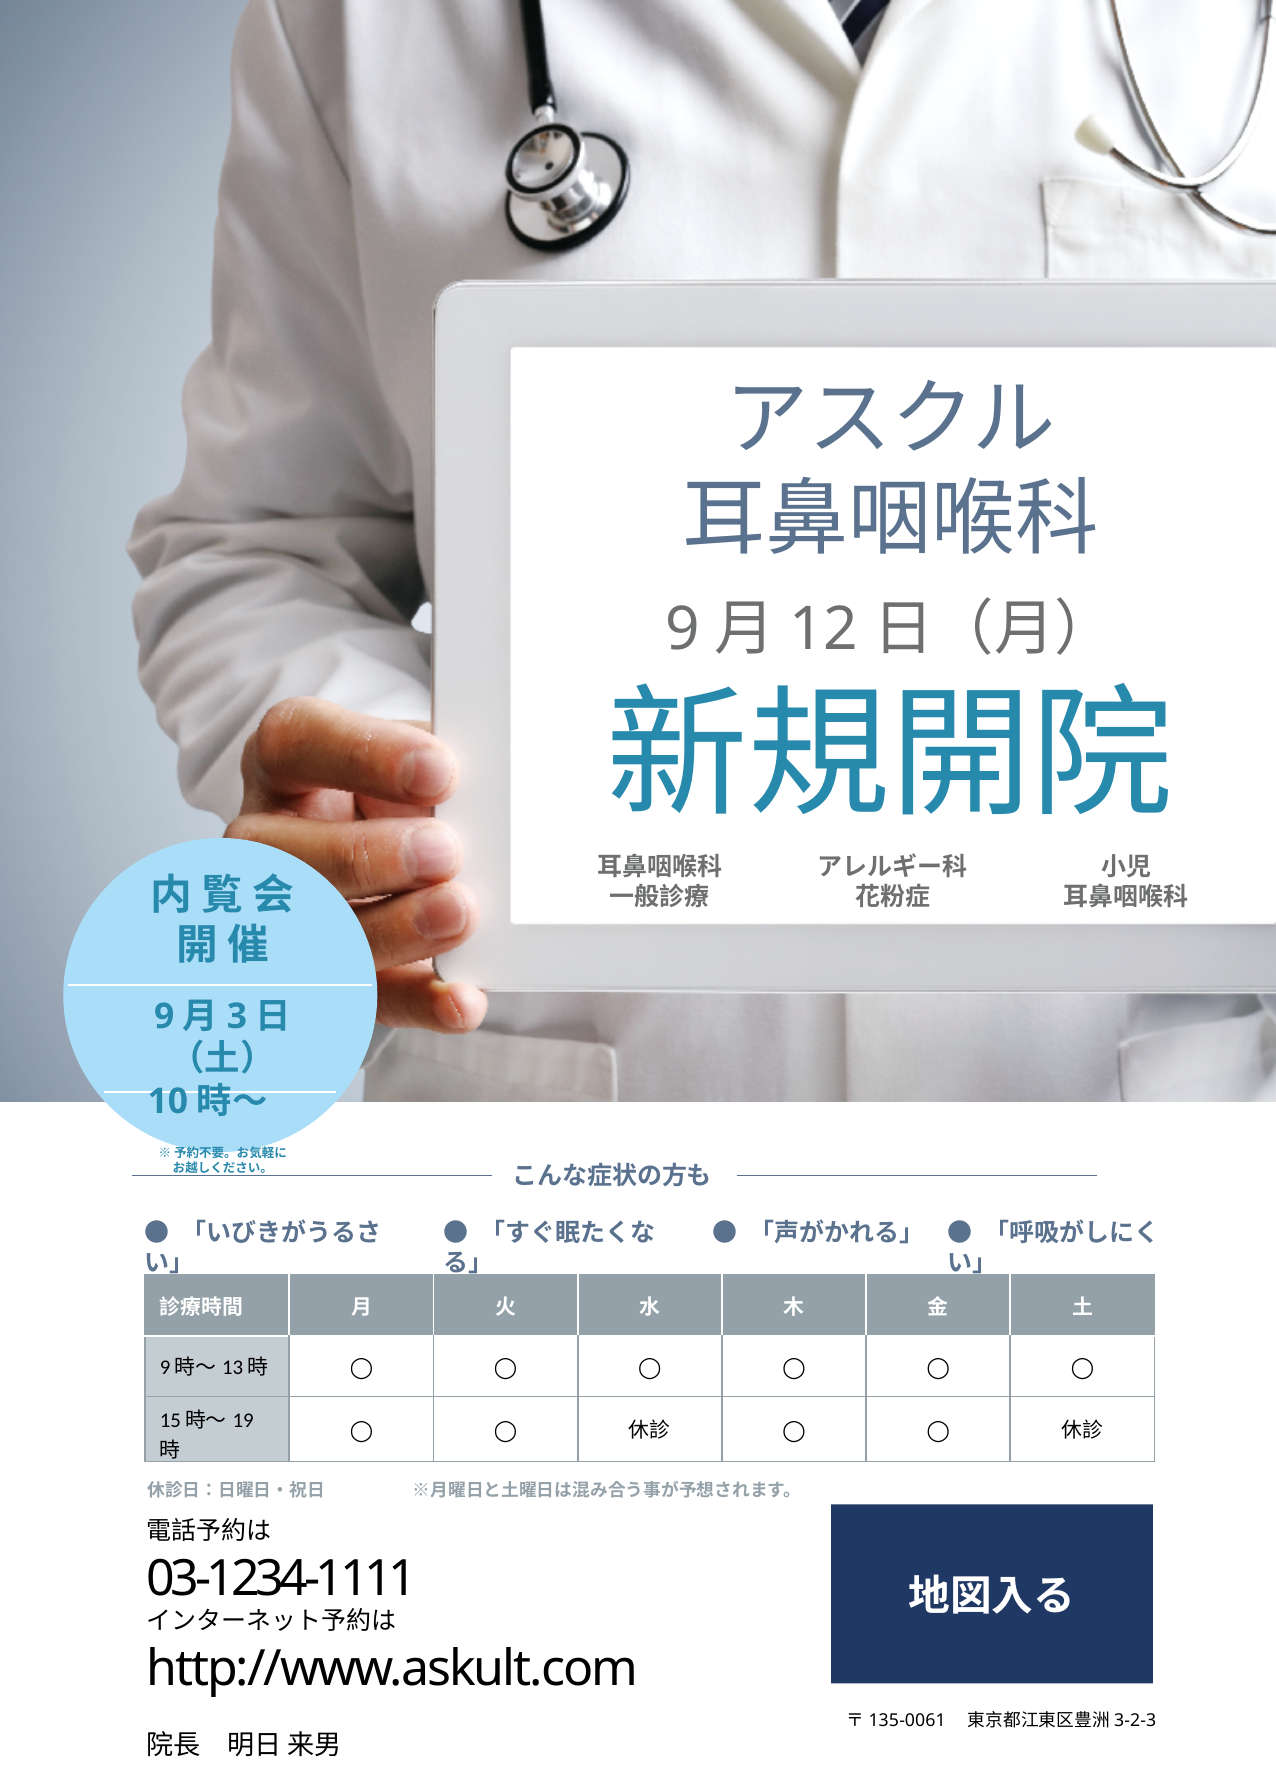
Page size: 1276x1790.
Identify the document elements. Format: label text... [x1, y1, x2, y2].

table_cell 9時〜13時 [146, 1337, 288, 1396]
table_header 月 [290, 1276, 433, 1335]
text_box ● 「すぐ眠たくなる」 [429, 1208, 712, 1274]
text_box ● 「いびきがうるさい」 [129, 1208, 412, 1284]
table_cell 休診 [1011, 1397, 1154, 1461]
table_header 診療時間 [146, 1276, 288, 1335]
text_box ● 「声がかれる」 [697, 1208, 933, 1254]
table_cell ◯ [290, 1337, 433, 1396]
table_cell ◯ [723, 1397, 865, 1461]
table_cell 15時〜19時 [146, 1397, 288, 1461]
table_header 木 [723, 1276, 865, 1335]
table_cell ◯ [723, 1337, 865, 1396]
table_header 水 [579, 1276, 721, 1335]
text_box 休診日：日曜日・祝日 ※月曜日と土曜日は混み合う事が予想されます。 [132, 1471, 946, 1508]
table_cell ◯ [867, 1397, 1009, 1461]
table_cell ◯ [434, 1397, 577, 1461]
table_cell ◯ [579, 1337, 721, 1396]
table_header 金 [867, 1276, 1009, 1335]
table_cell ◯ [434, 1337, 577, 1396]
picture [0, 0, 1276, 1169]
table_cell ◯ [290, 1397, 433, 1461]
text_box 地図入る [830, 1503, 1154, 1684]
text_box 内 覧 会 開 催 9月3日（土） 10時～ ※予約不要。お気軽に お越しください。 [95, 1169, 350, 1183]
table_cell 休診 [579, 1397, 721, 1461]
table_header 火 [434, 1276, 577, 1335]
text_box ● 「呼吸がしにくい」 [933, 1208, 1216, 1284]
text_box 電話予約は 03-1234-1111 インターネット予約は http://www.askult.com 院長 明日 来男 [131, 1507, 740, 1768]
text_box こんな症状の方も [367, 1169, 857, 1198]
table_cell ◯ [1011, 1337, 1154, 1396]
table_header 土 [1011, 1276, 1154, 1335]
text_box 〒135-0061 東京都江東区豊洲3-2-3 [831, 1701, 1196, 1738]
table_cell ◯ [867, 1337, 1009, 1396]
